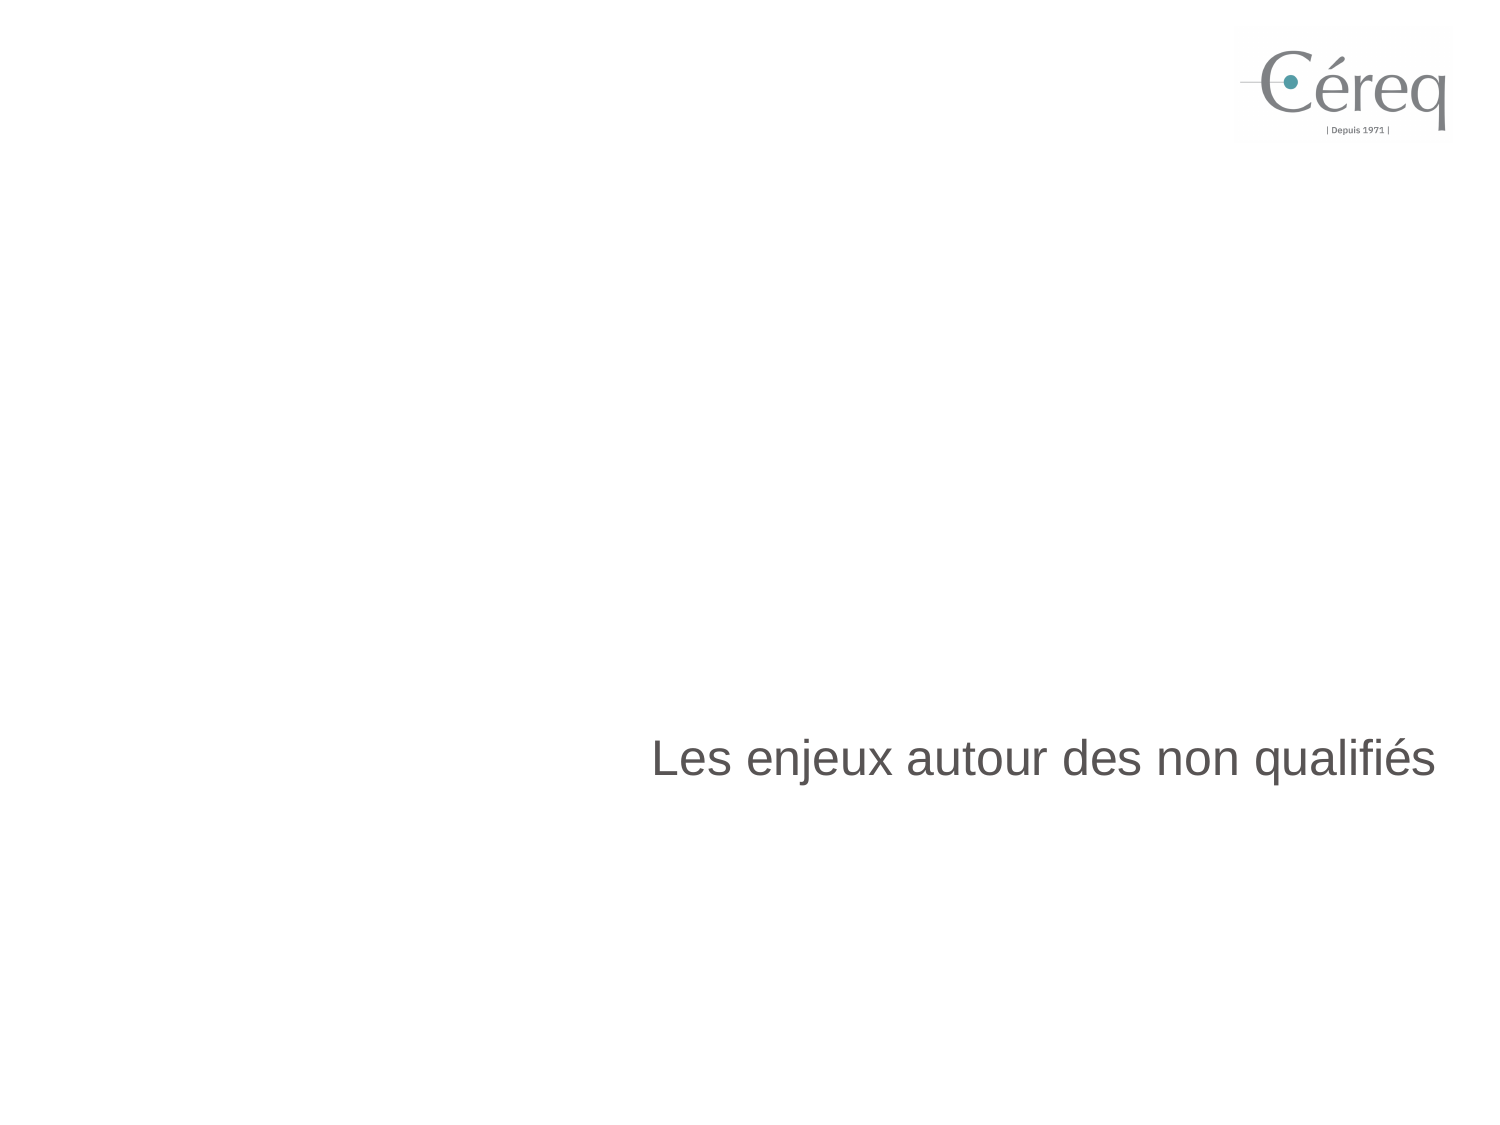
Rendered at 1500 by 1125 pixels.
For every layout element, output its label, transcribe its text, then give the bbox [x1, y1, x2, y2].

list Les enjeux autour des non qualifiés [86, 724, 1453, 786]
picture [1234, 26, 1453, 143]
